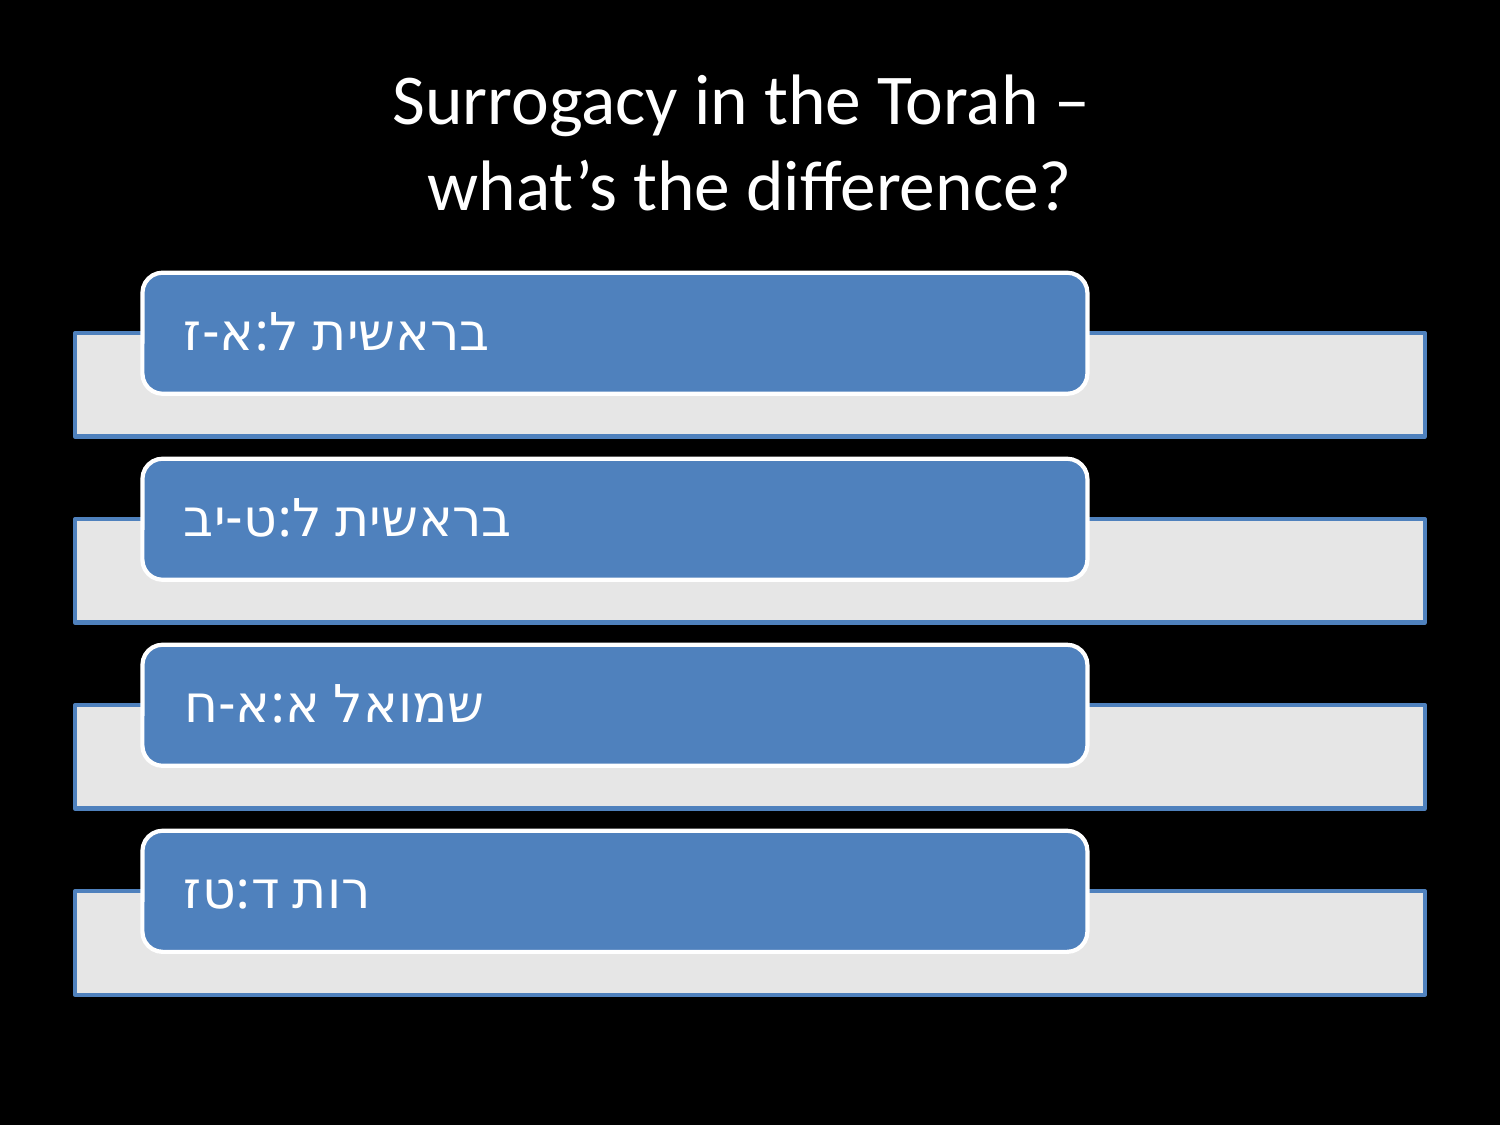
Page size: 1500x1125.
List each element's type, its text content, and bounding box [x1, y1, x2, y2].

title Surrogacy in the Torah – what’s the difference? [75, 45, 1425, 233]
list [74, 262, 1426, 1006]
